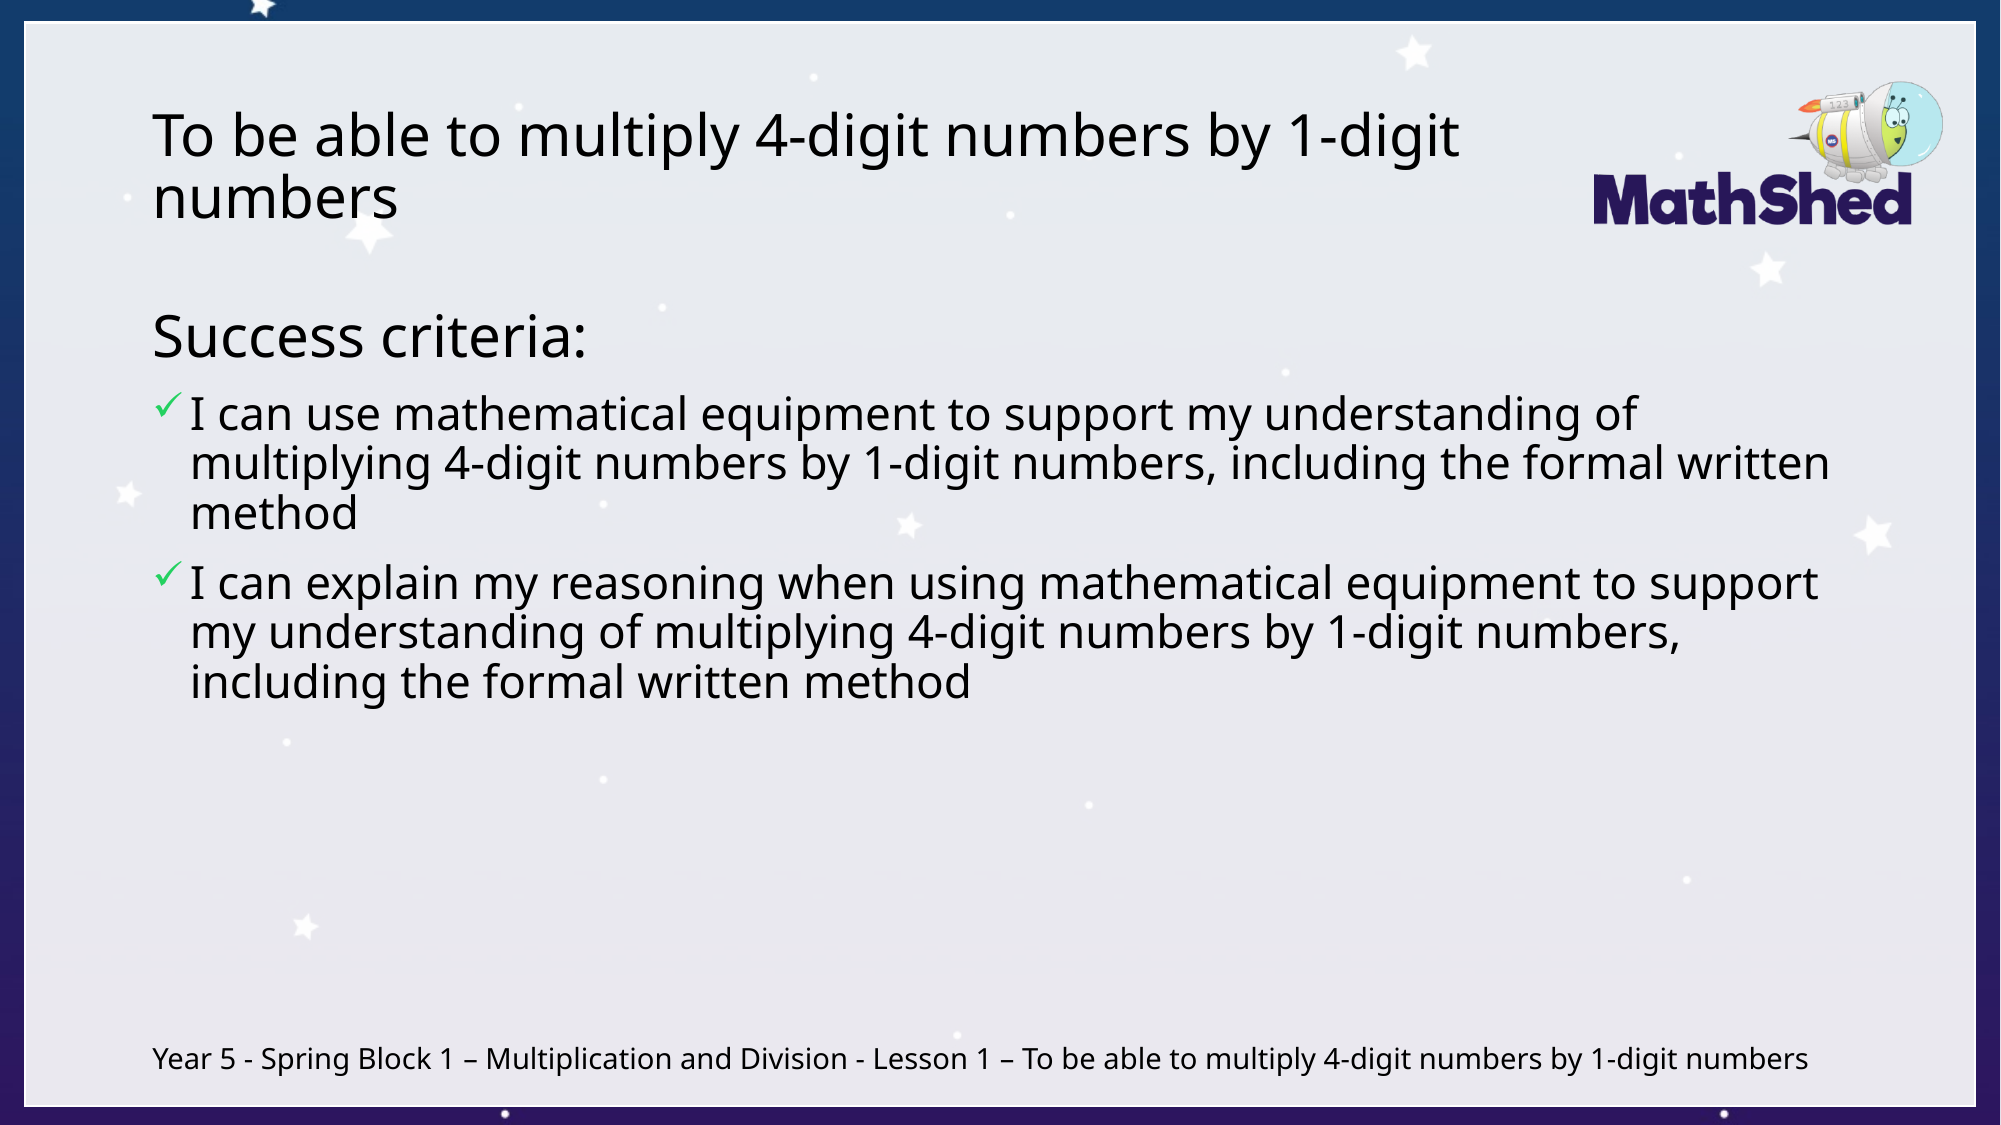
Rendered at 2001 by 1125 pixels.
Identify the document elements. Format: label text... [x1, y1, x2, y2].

footer Year 5 - Spring Block 1 – Multiplication and Division - Lesson 1 – To be able to multiply 4-digit numbers by 1-digit numbers [137, 1033, 2000, 1093]
title To be able to multiply 4-digit numbers by 1-digit numbers [137, 59, 1578, 278]
list Success criteria: I can use mathematical equipment to support my understanding of multiplying 4-digit numbers by 1-digit numbers, including the formal written method I can explain my reasoning when using mathematical equipment to support my understanding of multiplying 4-digit numbers by 1-digit numbers, including the formal written method [137, 299, 1898, 1014]
picture [0, 0, 2001, 1125]
